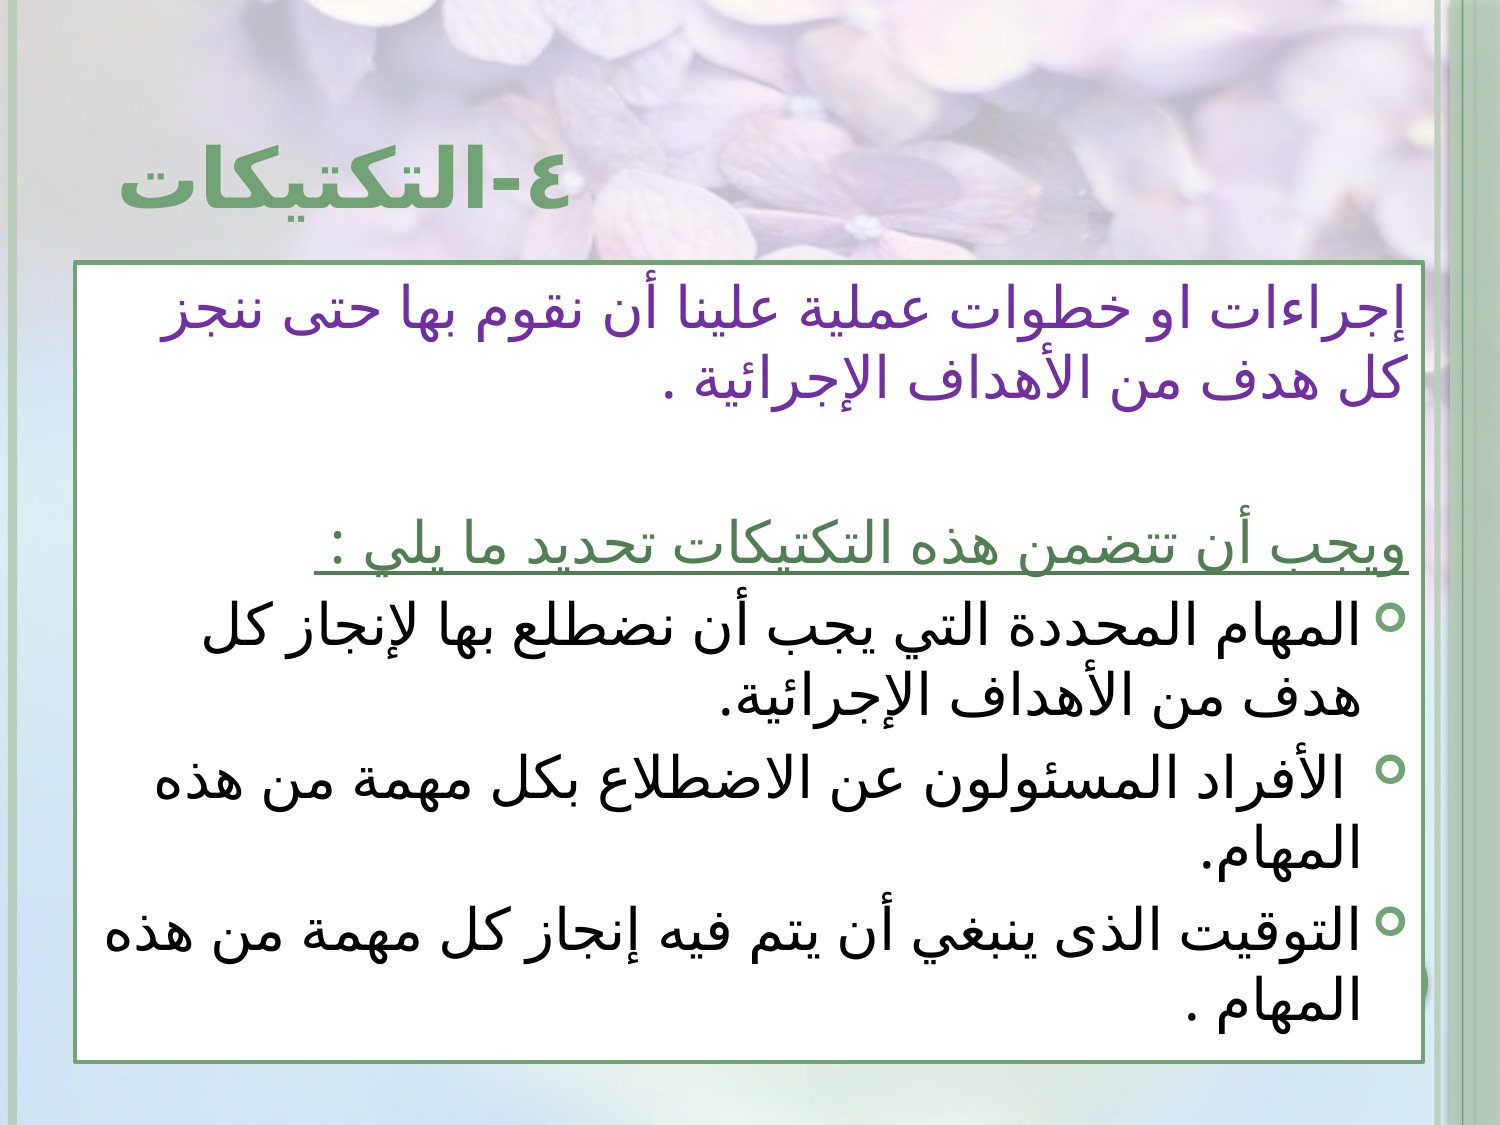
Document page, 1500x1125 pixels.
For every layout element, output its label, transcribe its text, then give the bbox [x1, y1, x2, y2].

list إجراءات او خطوات عملية علينا أن نقوم بها حتى ننجز كل هدف من الأهداف الإجرائية . ويجب أن تتضمن هذه التكتيكات تحديد ما يلي : المهام المحددة التي يجب أن نضطلع بها لإنجاز كل هدف من الأهداف الإجرائية. الأفراد المسئولون عن الاضطلاع بكل مهمة من هذه المهام. التوقيت الذى ينبغي أن يتم فيه إنجاز كل مهمة من هذه المهام . [73, 260, 1425, 1064]
title ٤-التكتيكات [75, 45, 1300, 233]
